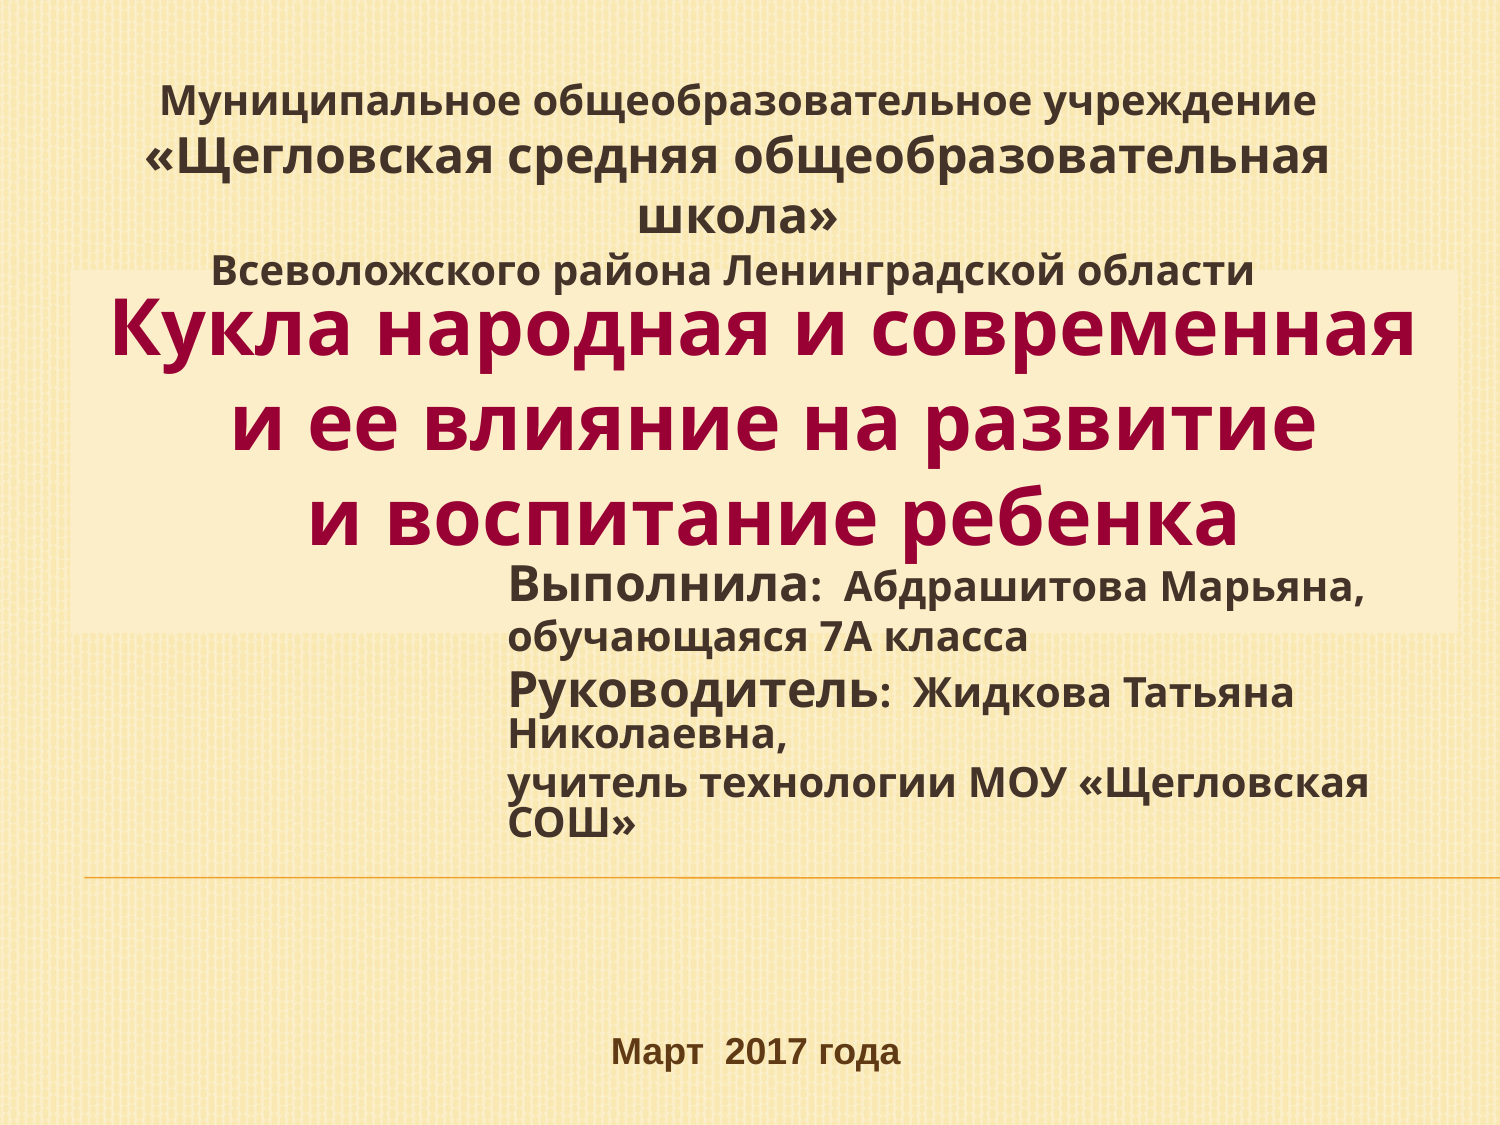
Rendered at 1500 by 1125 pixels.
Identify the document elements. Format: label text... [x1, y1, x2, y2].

text_box Муниципальное общеобразовательное учреждение «Щегловская средняя общеобразовательная школа» Всеволожского района Ленинградской области [82, 66, 1395, 352]
title Кукла народная и современная и ее влияние на развитие и воспитание ребенка [70, 269, 1458, 633]
subtitle Выполнила: Абдрашитова Марьяна, обучающаяся 7А класса Руководитель: Жидкова Татьяна Николаевна, учитель технологии МОУ «Щегловская СОШ» [491, 620, 1444, 854]
text_box Март 2017 года [538, 1019, 973, 1080]
